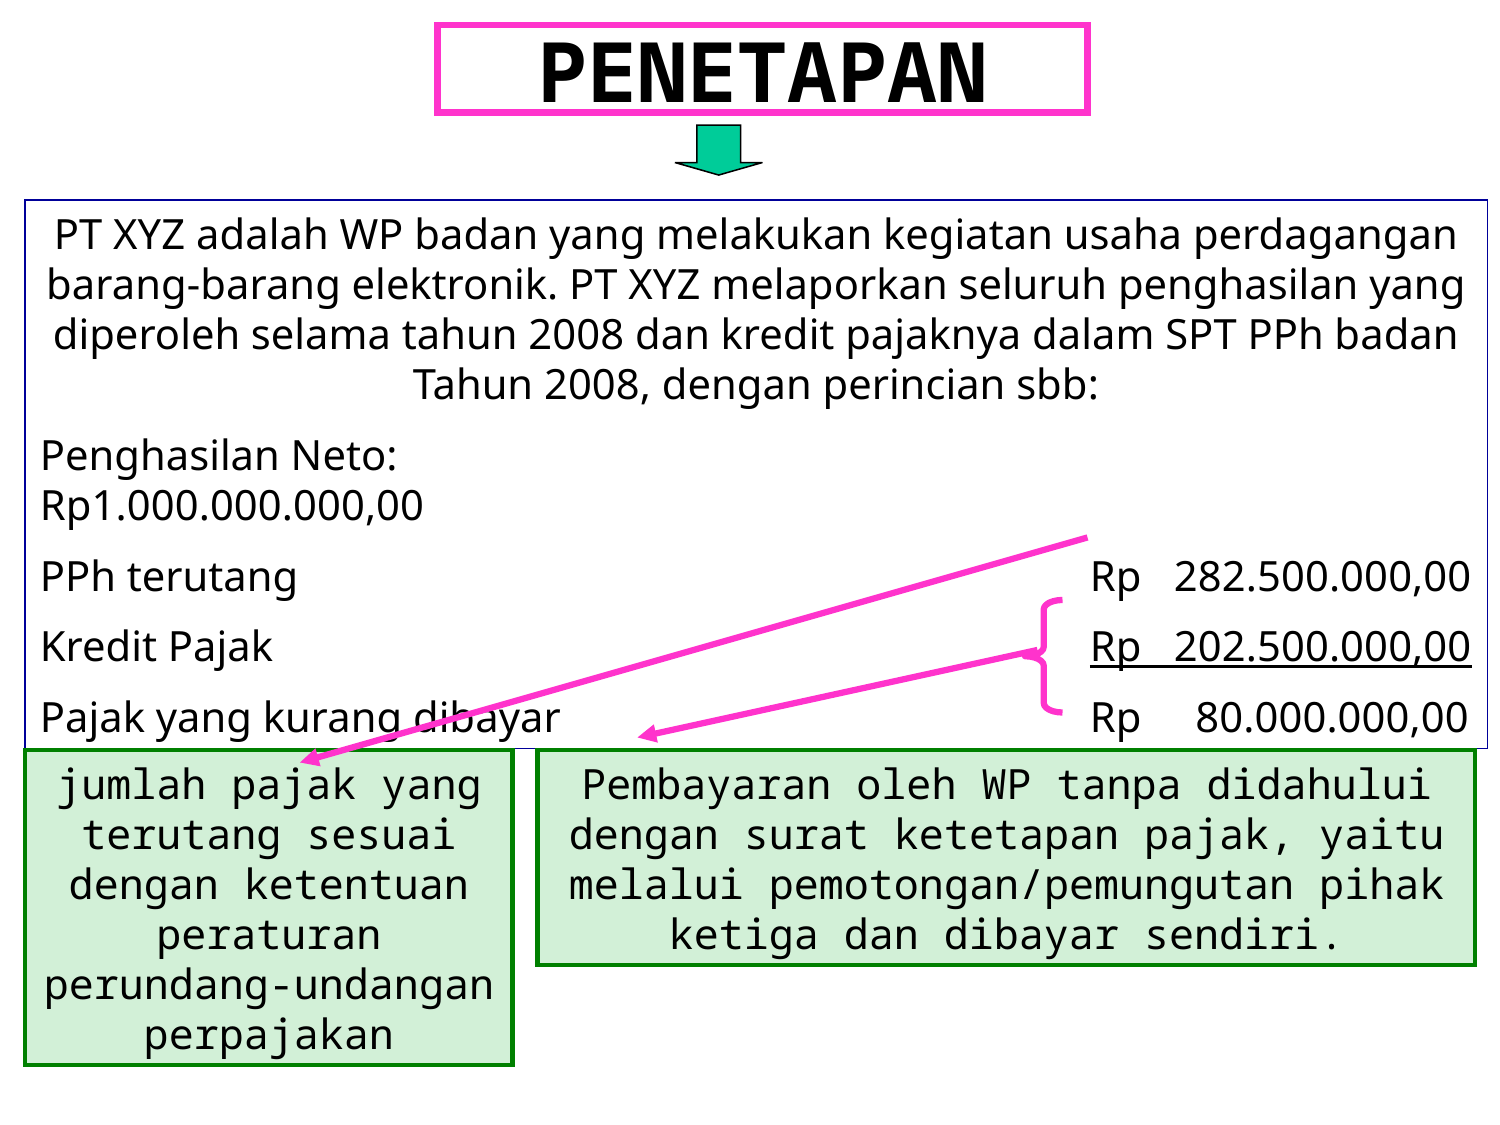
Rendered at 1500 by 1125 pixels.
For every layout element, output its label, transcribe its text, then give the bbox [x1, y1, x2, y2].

text_box PT XYZ adalah WP badan yang melakukan kegiatan usaha perdagangan barang-barang elektronik. PT XYZ melaporkan seluruh penghasilan yang diperoleh selama tahun 2008 dan kredit pajaknya dalam SPT PPh badan Tahun 2008, dengan perincian sbb: Penghasilan Neto: Rp1.000.000.000,00 PPh terutang Rp 282.500.000,00 Kredit Pajak Rp 202.500.000,00 Pajak yang kurang dibayar Rp 80.000.000,00 [24, 200, 1488, 749]
text_box [637, 649, 1038, 741]
text_box [674, 125, 763, 176]
text_box Pembayaran oleh WP tanpa didahului dengan surat ketetapan pajak, yaitu melalui pemotongan/pemungutan pihak ketiga dan dibayar sendiri. [537, 749, 1475, 965]
text_box jumlah pajak yang terutang sesuai dengan ketentuan peraturan perundang-undangan perpajakan [24, 749, 513, 1066]
title PENETAPAN [437, 24, 1088, 113]
text_box [300, 537, 1088, 766]
text_box [1025, 599, 1063, 713]
